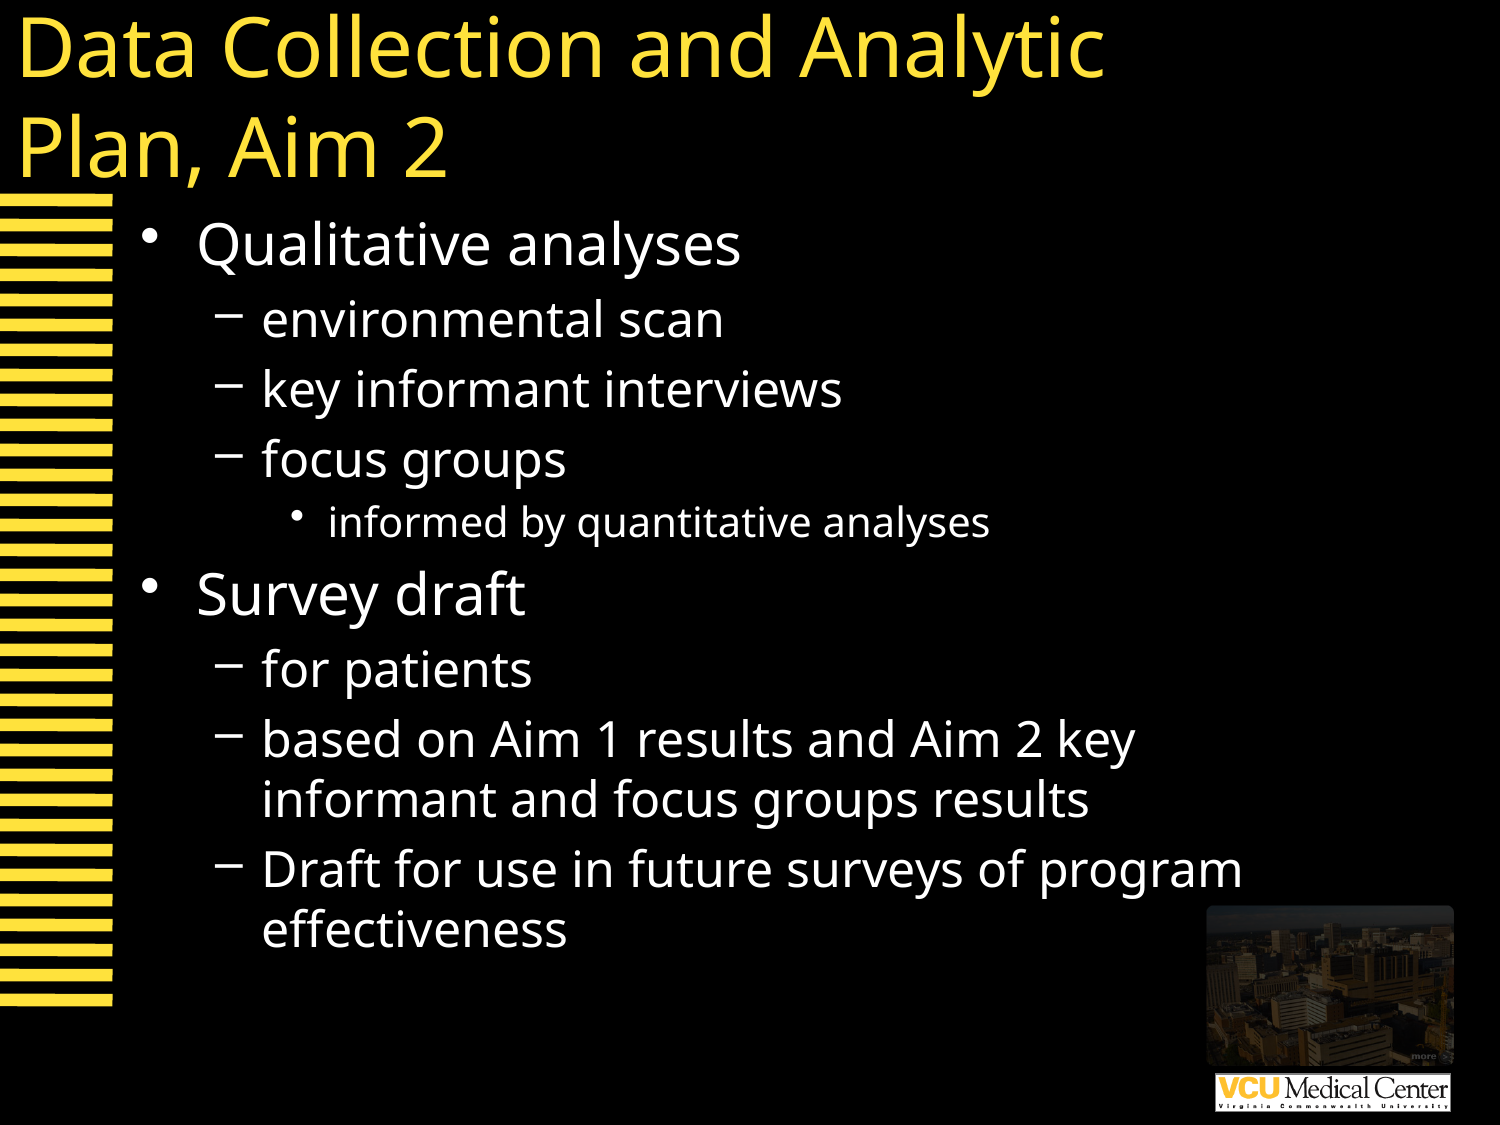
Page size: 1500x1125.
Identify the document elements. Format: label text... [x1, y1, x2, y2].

title Data Collection and Analytic Plan, Aim 2 [0, 0, 1276, 188]
picture [1216, 1075, 1450, 1111]
list Qualitative analyses environmental scan key informant interviews focus groups informed by quantitative analyses Survey draft for patients based on Aim 1 results and Aim 2 key informant and focus groups results Draft for use in future surveys of program effectiveness [124, 199, 1401, 1001]
picture [1199, 900, 1461, 1072]
